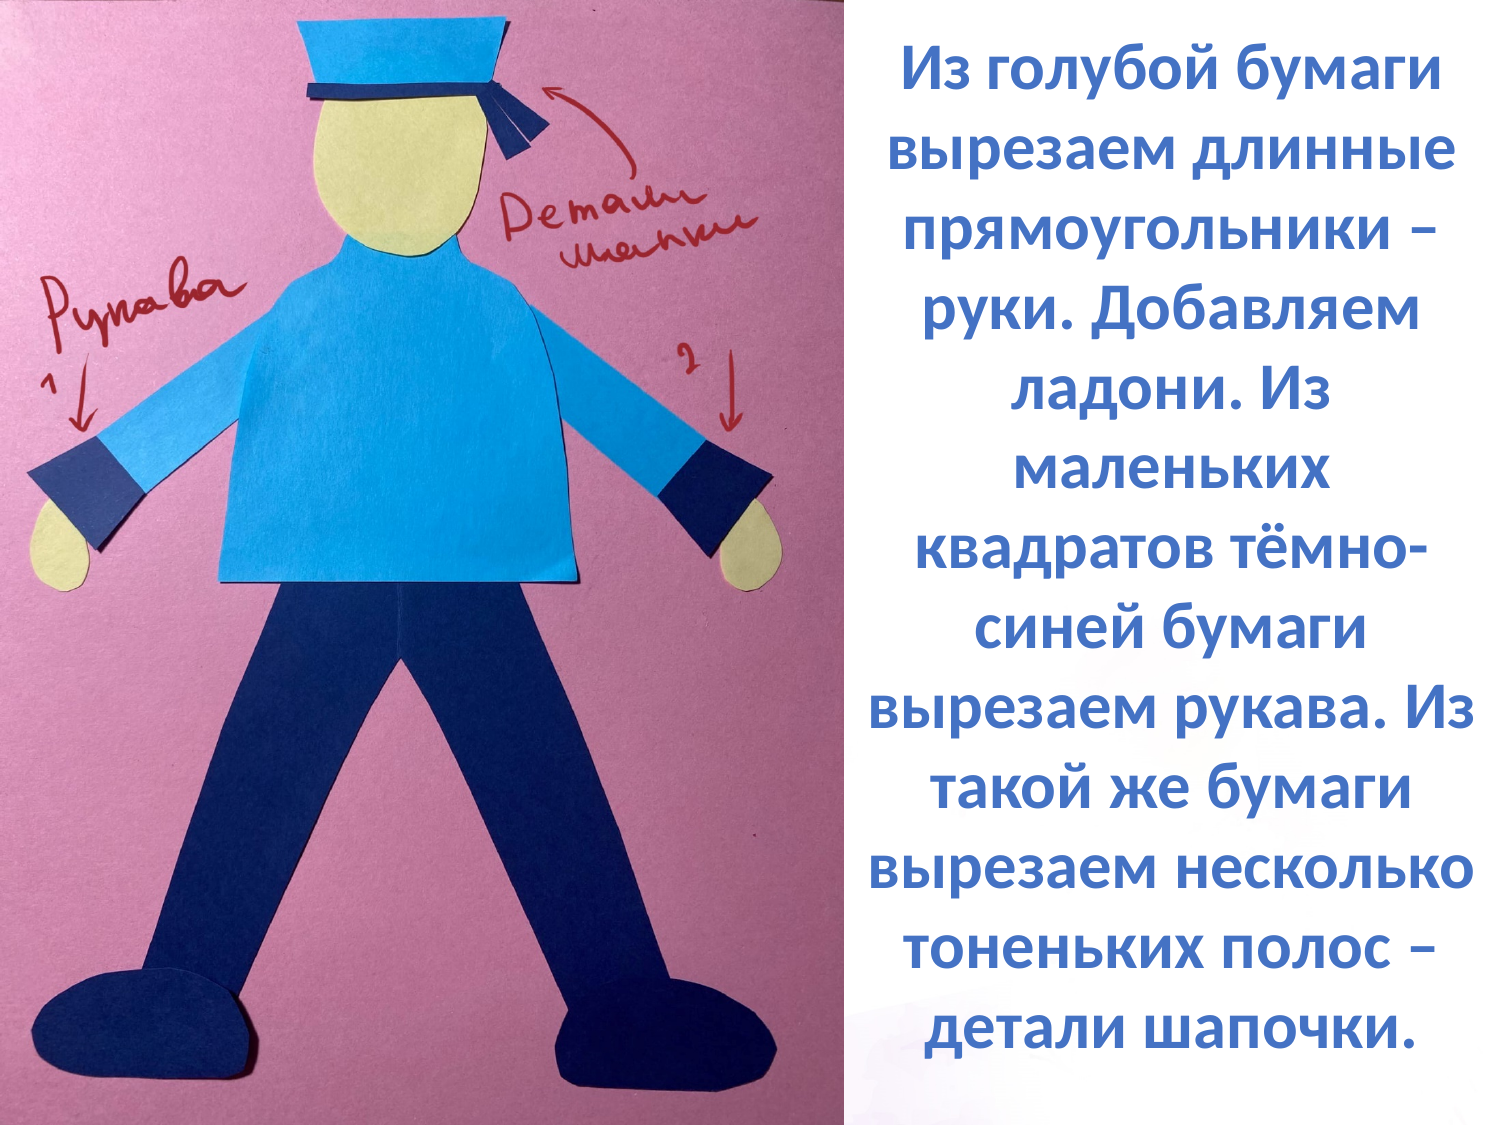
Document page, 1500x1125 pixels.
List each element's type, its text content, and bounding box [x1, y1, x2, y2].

text_box Из голубой бумаги вырезаем длинные прямоугольники – руки. Добавляем ладони. Из маленьких квадратов тёмно-синей бумаги вырезаем рукава. Из такой же бумаги вырезаем несколько тоненьких полос – детали шапочки. [844, 15, 1500, 1070]
picture [0, 0, 1500, 1125]
